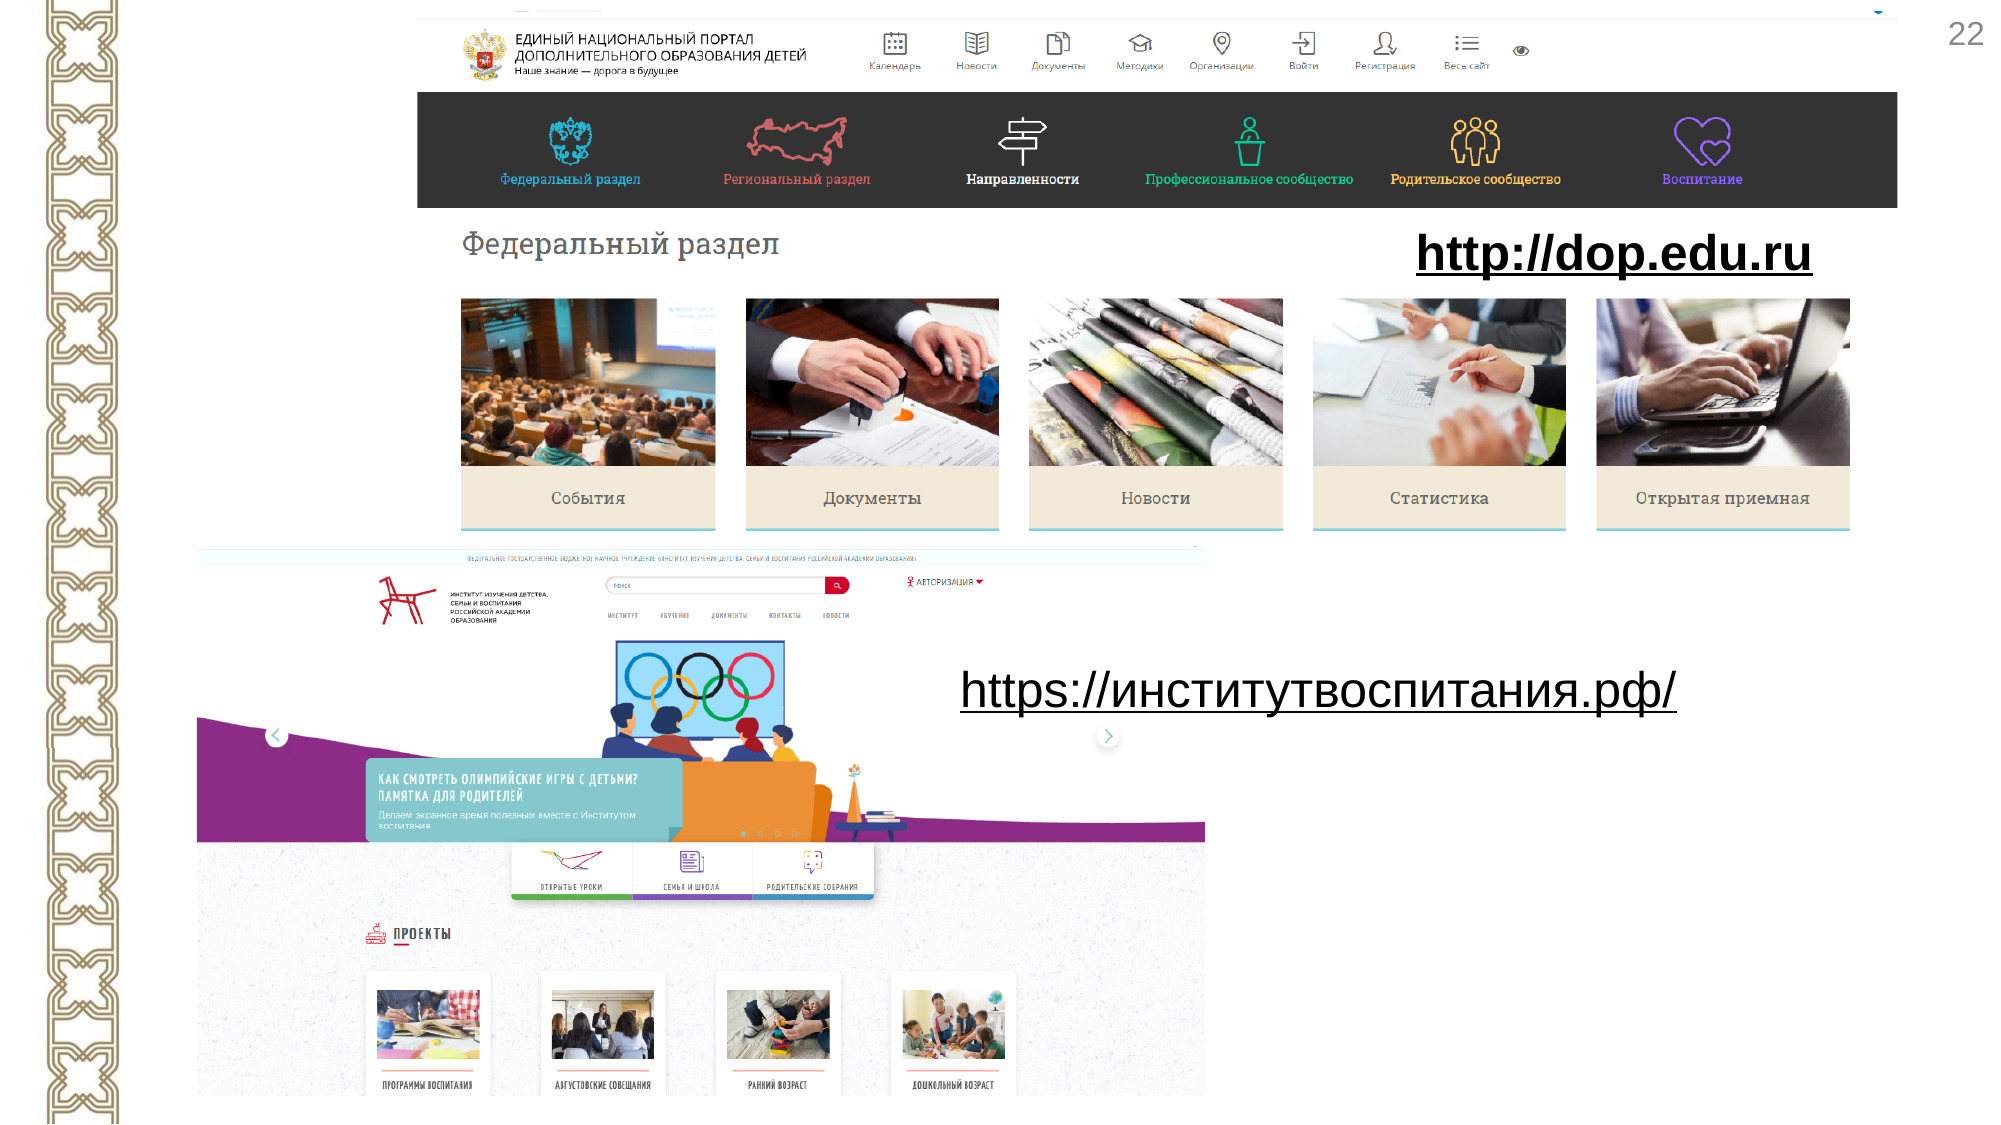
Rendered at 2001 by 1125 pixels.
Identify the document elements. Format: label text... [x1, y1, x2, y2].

picture [0, 0, 2001, 1125]
slide_number 22 [1533, 2, 2000, 63]
text_box https://институтвоспитания.рф/ [1209, 647, 1712, 728]
